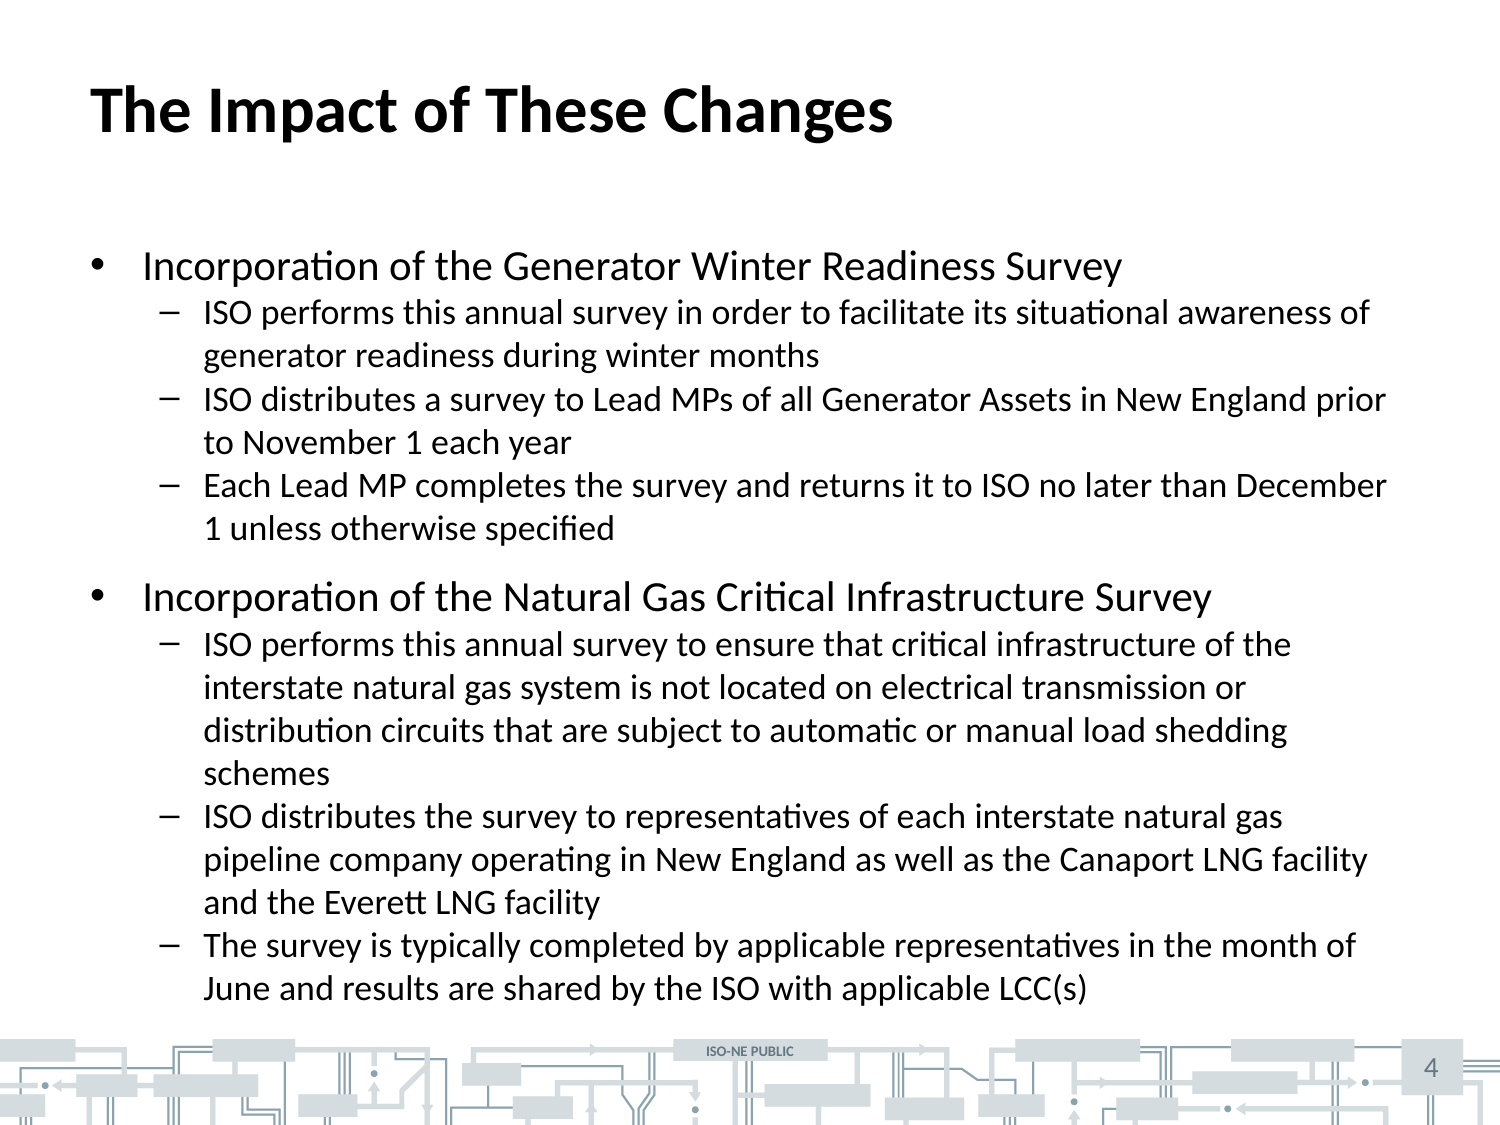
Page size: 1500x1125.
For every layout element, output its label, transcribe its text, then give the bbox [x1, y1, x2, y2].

picture [0, 1031, 1500, 1125]
list Incorporation of the Generator Winter Readiness Survey ISO performs this annual survey in order to facilitate its situational awareness of generator readiness during winter months ISO distributes a survey to Lead MPs of all Generator Assets in New England prior to November 1 each year Each Lead MP completes the survey and returns it to ISO no later than December 1 unless otherwise specified Incorporation of the Natural Gas Critical Infrastructure Survey ISO performs this annual survey to ensure that critical infrastructure of the interstate natural gas system is not located on electrical transmission or distribution circuits that are subject to automatic or manual load shedding schemes ISO distributes the survey to representatives of each interstate natural gas pipeline company operating in New England as well as the Canaport LNG facility and the Everett LNG facility The survey is typically completed by applicable representatives in the month of June and results are shared by the ISO with applicable LCC(s) [75, 229, 1425, 1020]
slide_number 4 [1400, 1044, 1463, 1088]
title The Impact of These Changes [75, 12, 1425, 200]
